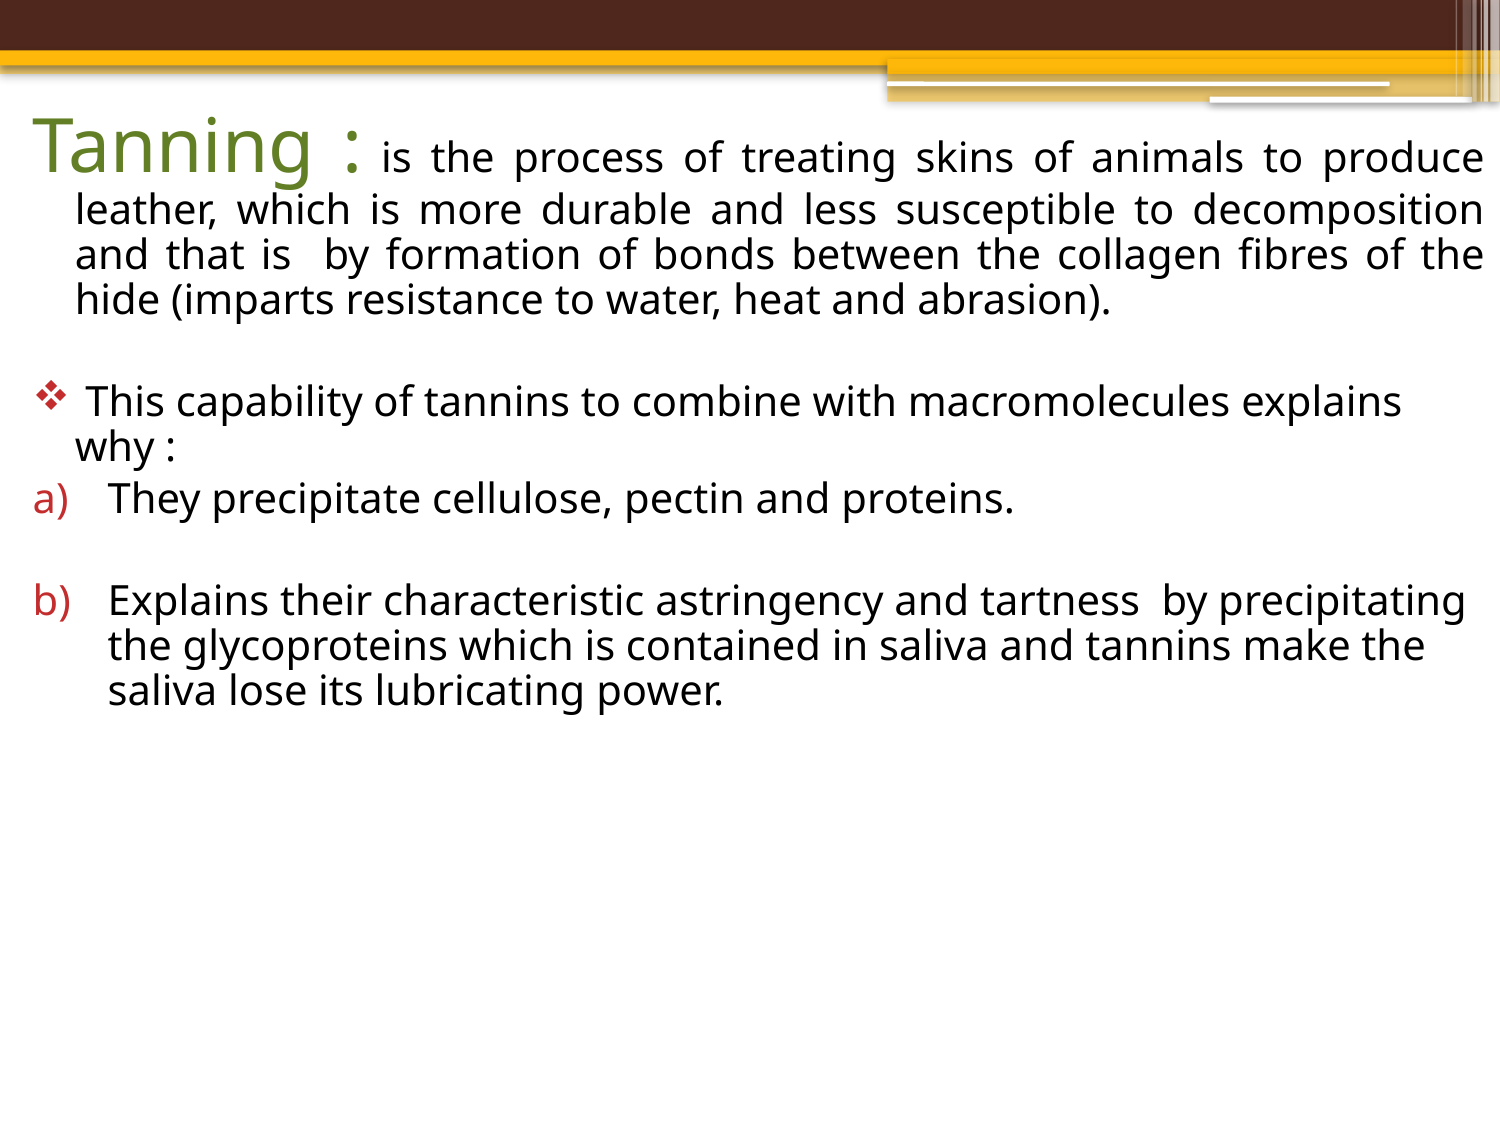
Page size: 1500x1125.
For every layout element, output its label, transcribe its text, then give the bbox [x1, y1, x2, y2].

list Tanning : is the process of treating skins of animals to produce leather, which is more durable and less susceptible to decomposition and that is by formation of bonds between the collagen fibres of the hide (imparts resistance to water, heat and abrasion). This capability of tannins to combine with macromolecules explains why : They precipitate cellulose, pectin and proteins. Explains their characteristic astringency and tartness by precipitating the glycoproteins which is contained in saliva and tannins make the saliva lose its lubricating power. [0, 99, 1500, 1125]
